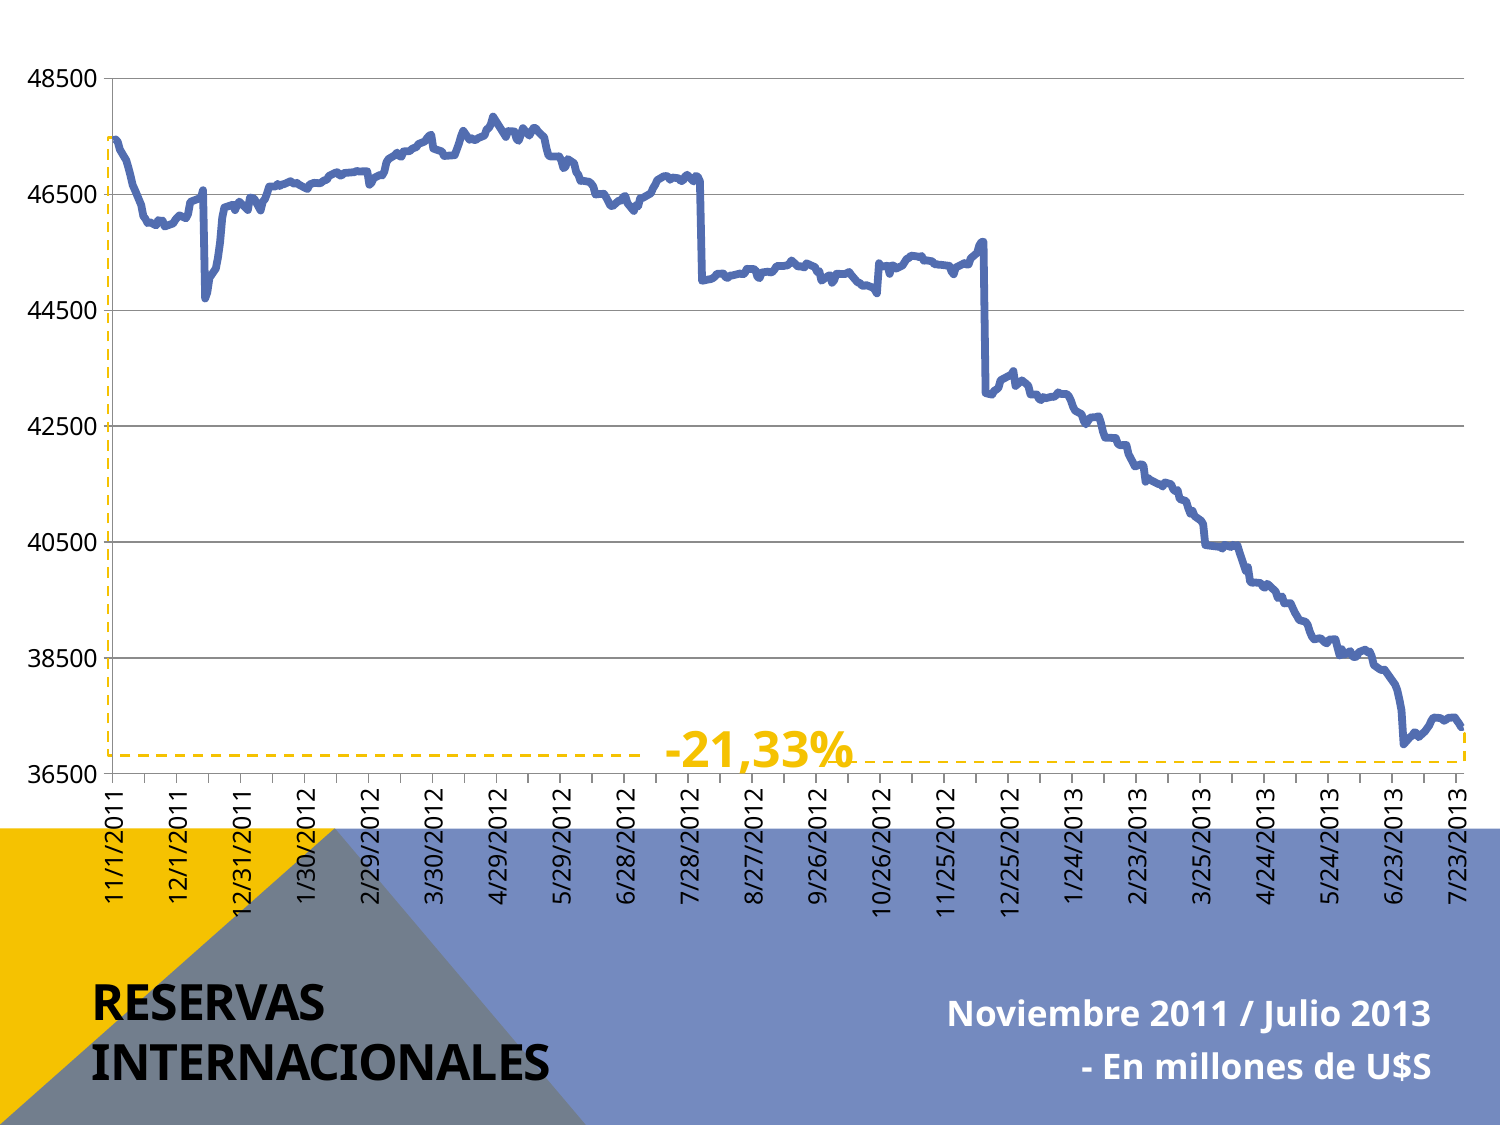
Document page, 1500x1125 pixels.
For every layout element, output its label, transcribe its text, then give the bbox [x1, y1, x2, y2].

text_box Noviembre 2011 / Julio 2013 - En millones de U$S [915, 982, 1447, 1094]
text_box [111, 136, 1464, 792]
title Reservas Internacionales [76, 982, 809, 1097]
chart [0, 45, 1500, 974]
